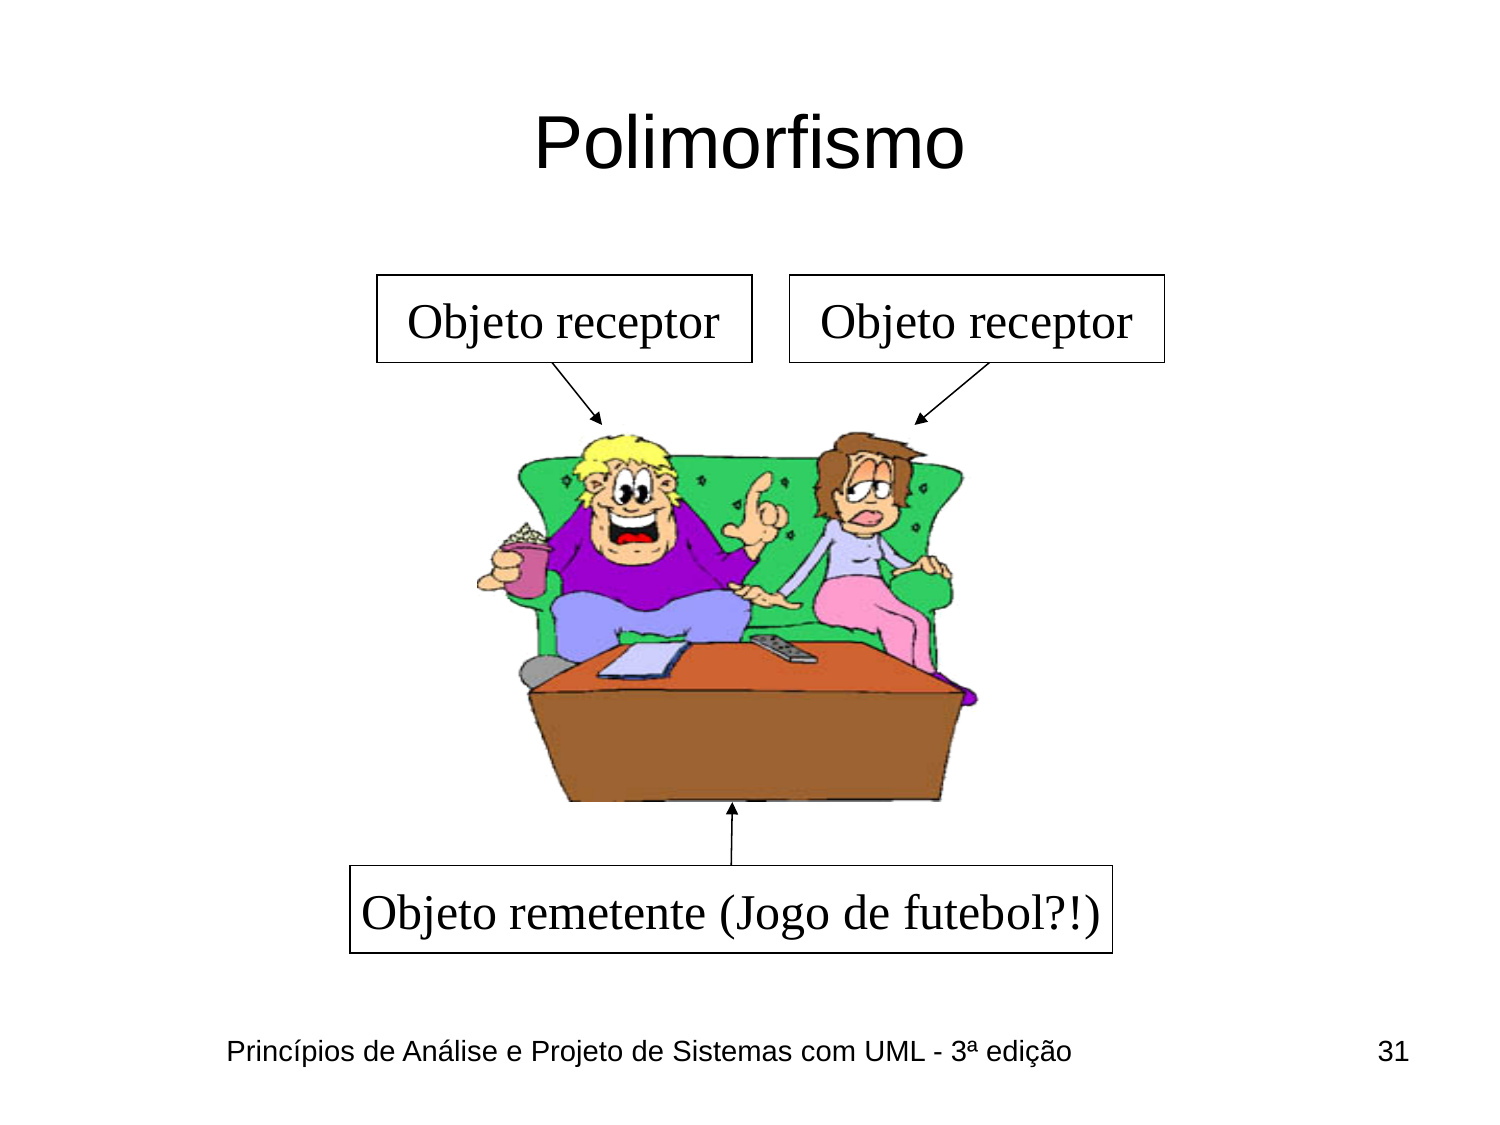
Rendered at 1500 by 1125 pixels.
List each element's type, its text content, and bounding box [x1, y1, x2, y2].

text_box [915, 362, 990, 423]
text_box Objeto remetente (Jogo de futebol?!) [349, 865, 1113, 954]
text_box Objeto receptor [377, 274, 752, 363]
picture [476, 424, 988, 803]
footer Princípios de Análise e Projeto de Sistemas com UML - 3ª edição [74, 1024, 1226, 1103]
text_box Objeto receptor [789, 274, 1165, 363]
title Polimorfismo [74, 44, 1426, 233]
text_box [551, 362, 602, 423]
slide_number 31 [1237, 1024, 1426, 1103]
